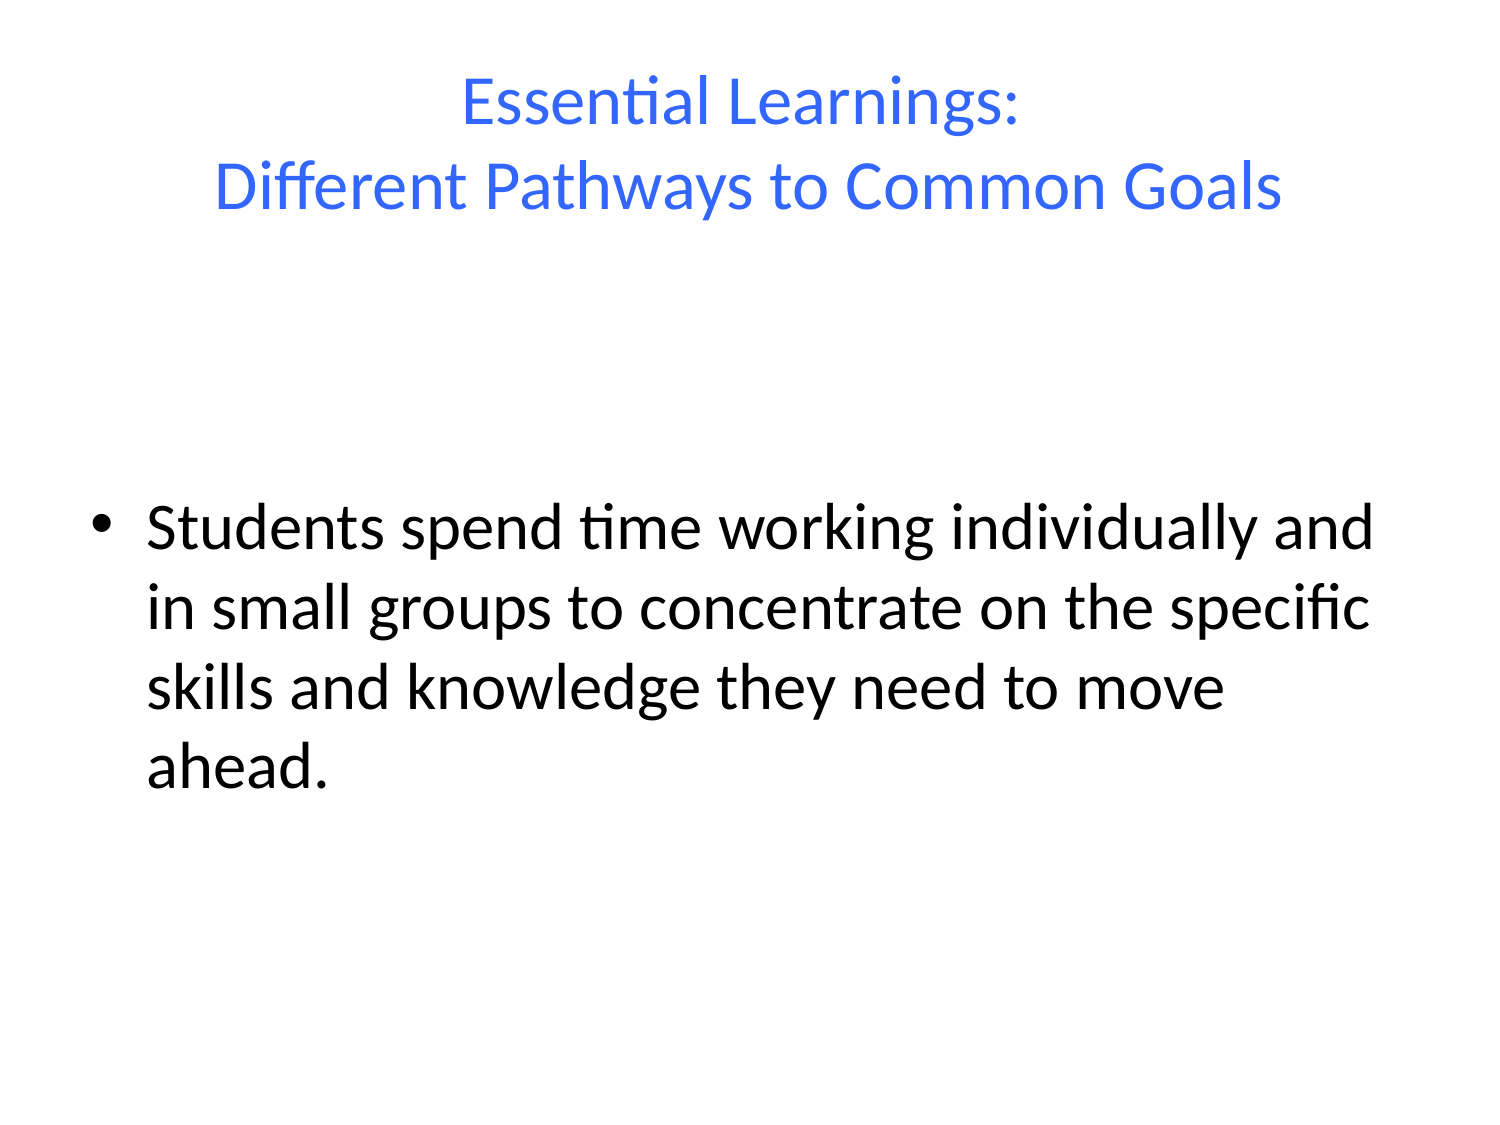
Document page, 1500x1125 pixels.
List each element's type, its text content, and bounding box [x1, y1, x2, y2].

list Students spend time working individually and in small groups to concentrate on the specific skills and knowledge they need to move ahead. [75, 474, 1425, 1005]
title Essential Learnings: Different Pathways to Common Goals [75, 45, 1425, 233]
